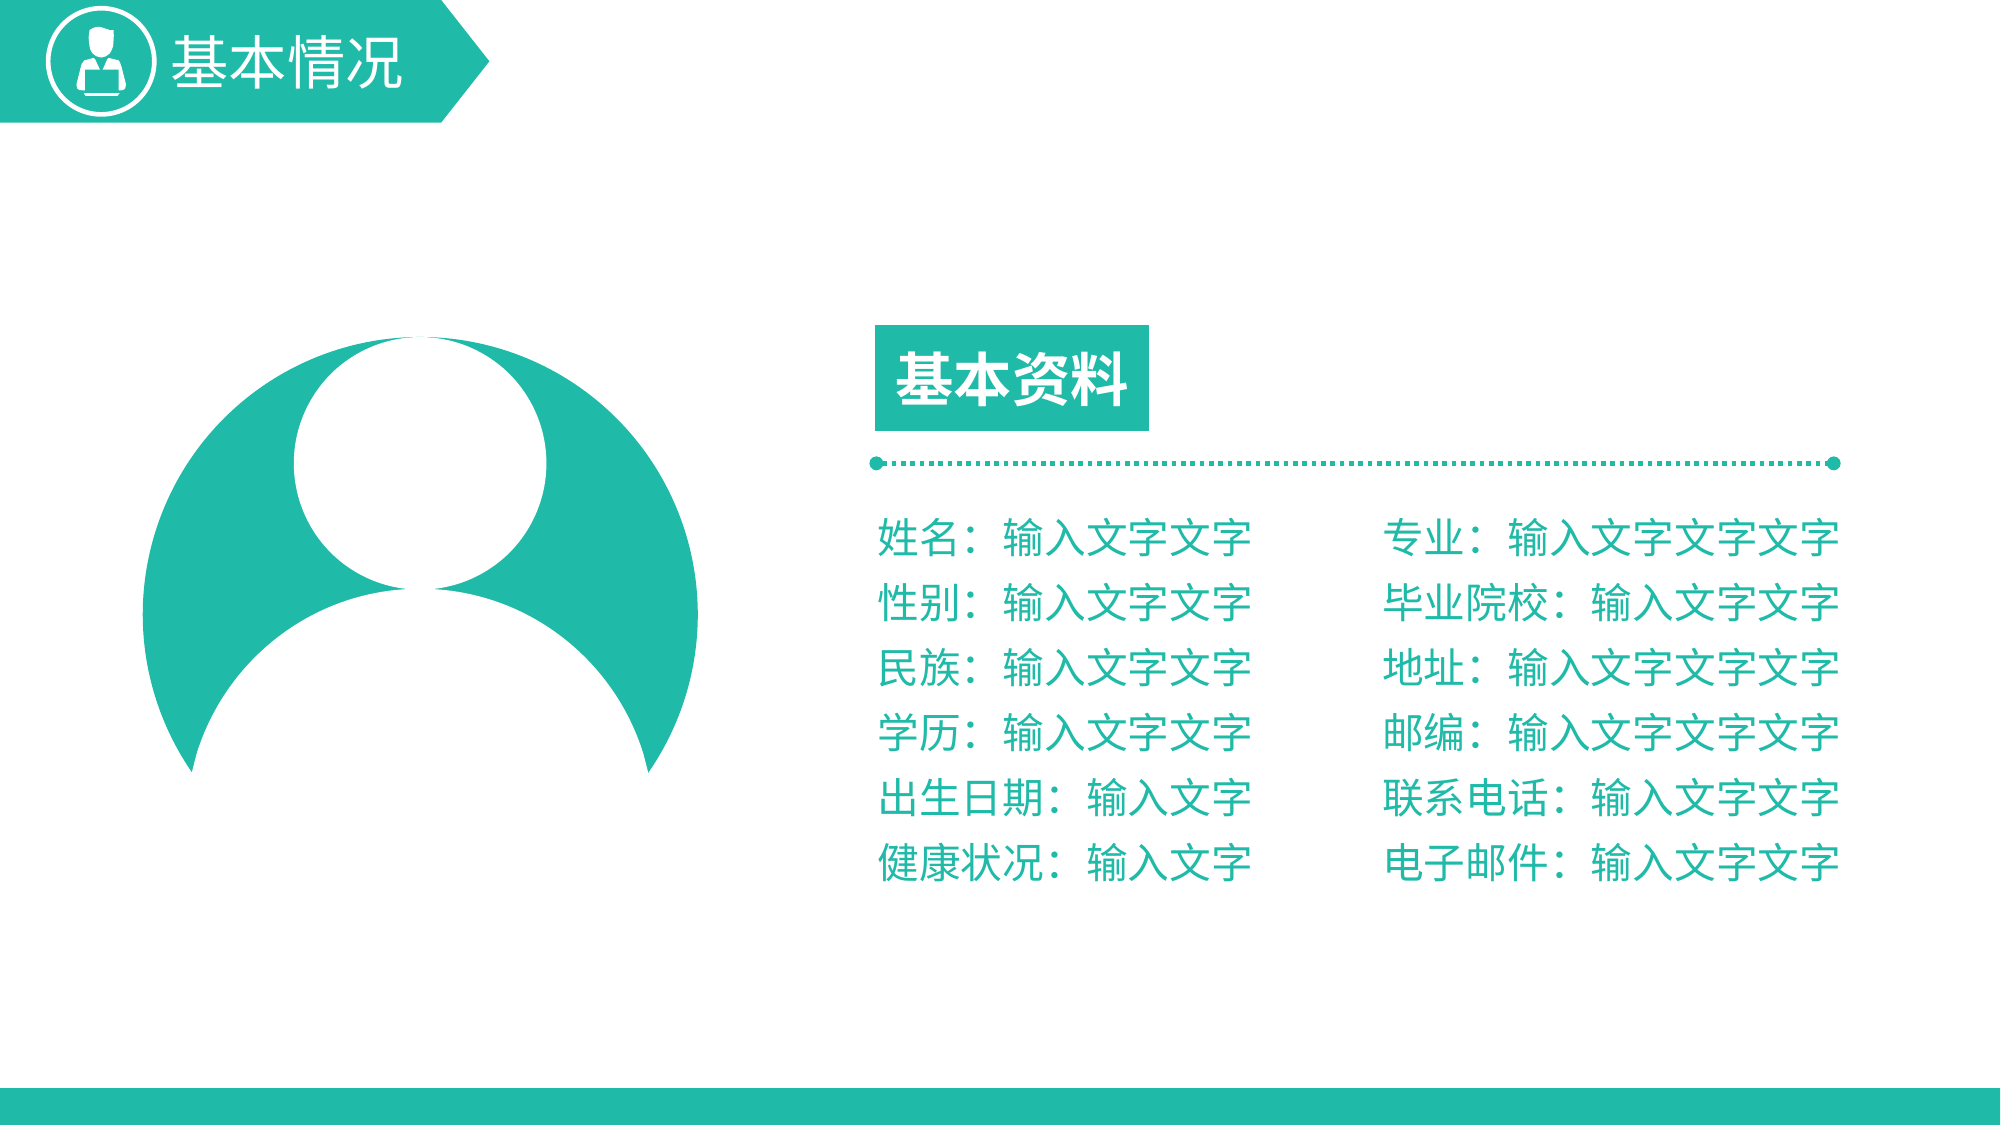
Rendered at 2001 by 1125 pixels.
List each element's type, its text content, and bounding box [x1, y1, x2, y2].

text_box 姓名：输入文字文字 性别：输入文字文字 民族：输入文字文字 学历：输入文字文字 出生日期：输入文字 健康状况：输入文字 [862, 489, 1269, 895]
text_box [142, 336, 698, 894]
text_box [876, 326, 1149, 431]
text_box 专业：输入文字文字文字 毕业院校：输入文字文字 地址：输入文字文字文字 邮编：输入文字文字文字 联系电话：输入文字文字 电子邮件：输入文字文字 [1367, 489, 1857, 895]
